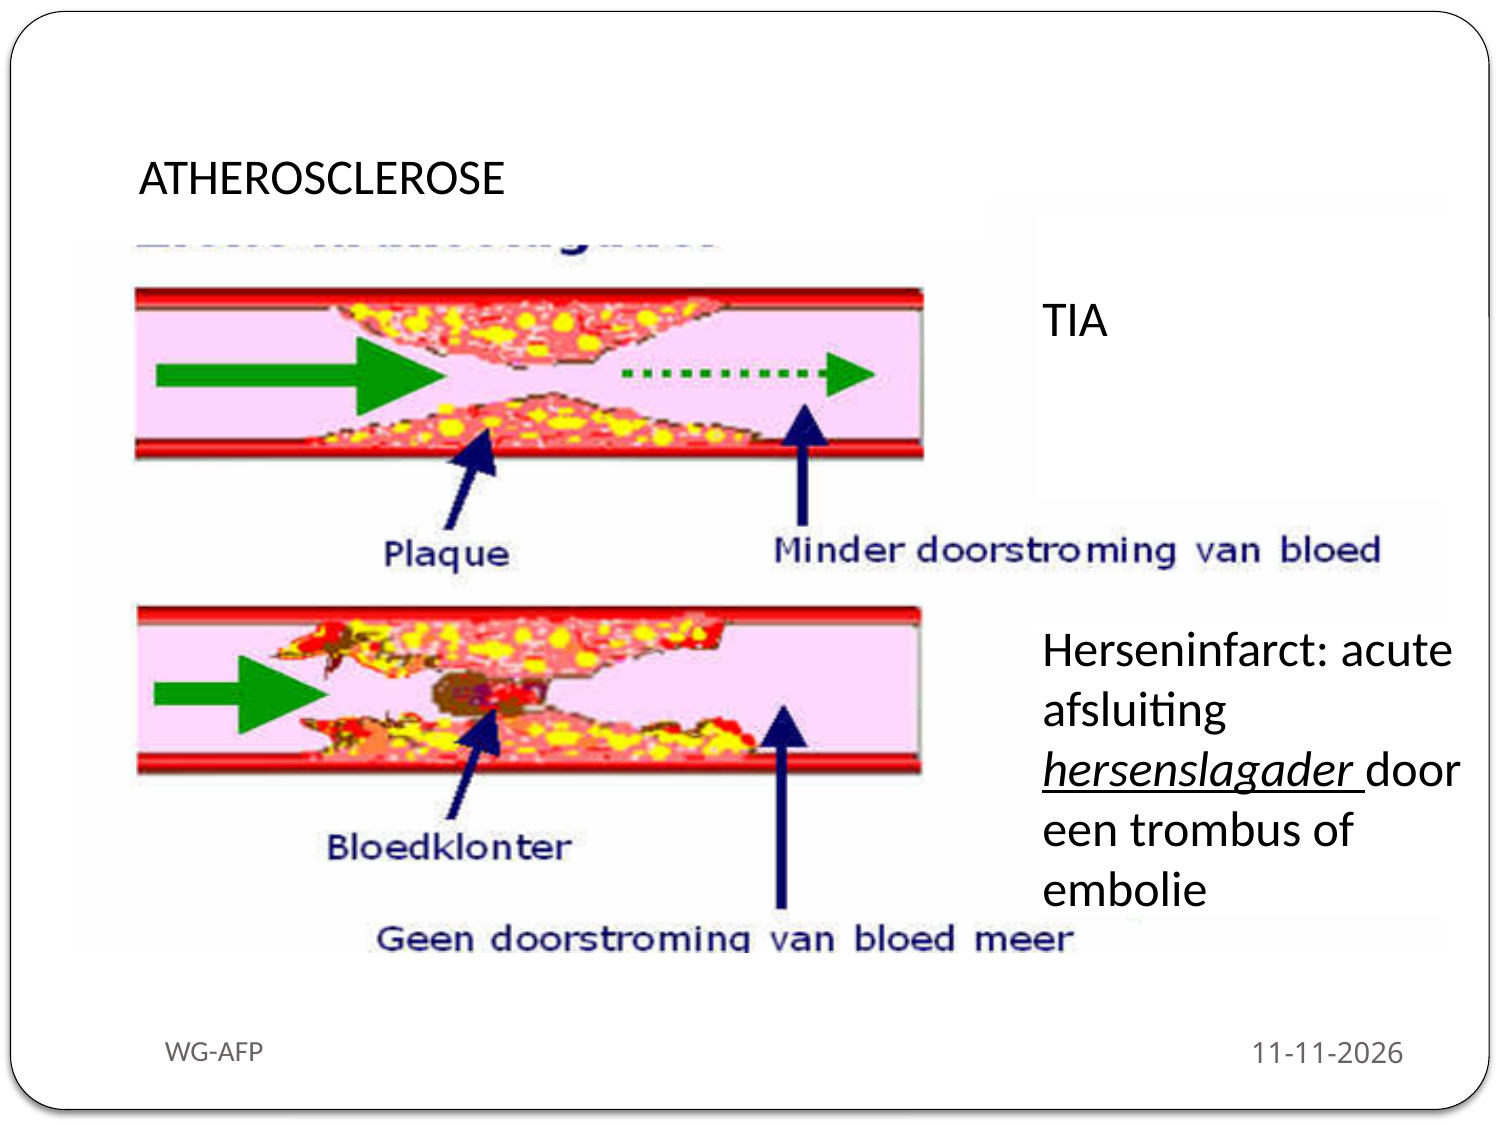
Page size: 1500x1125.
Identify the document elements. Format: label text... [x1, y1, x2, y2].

text_box ATHEROSCLEROSE [123, 137, 1436, 194]
text_box Herseninfarct: acute afsluiting hersenslagader door een trombus of embolie [1454, 609, 1500, 925]
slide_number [1012, 1015, 1419, 1094]
picture [76, 196, 1448, 953]
footer WG-AFP [150, 1012, 800, 1088]
